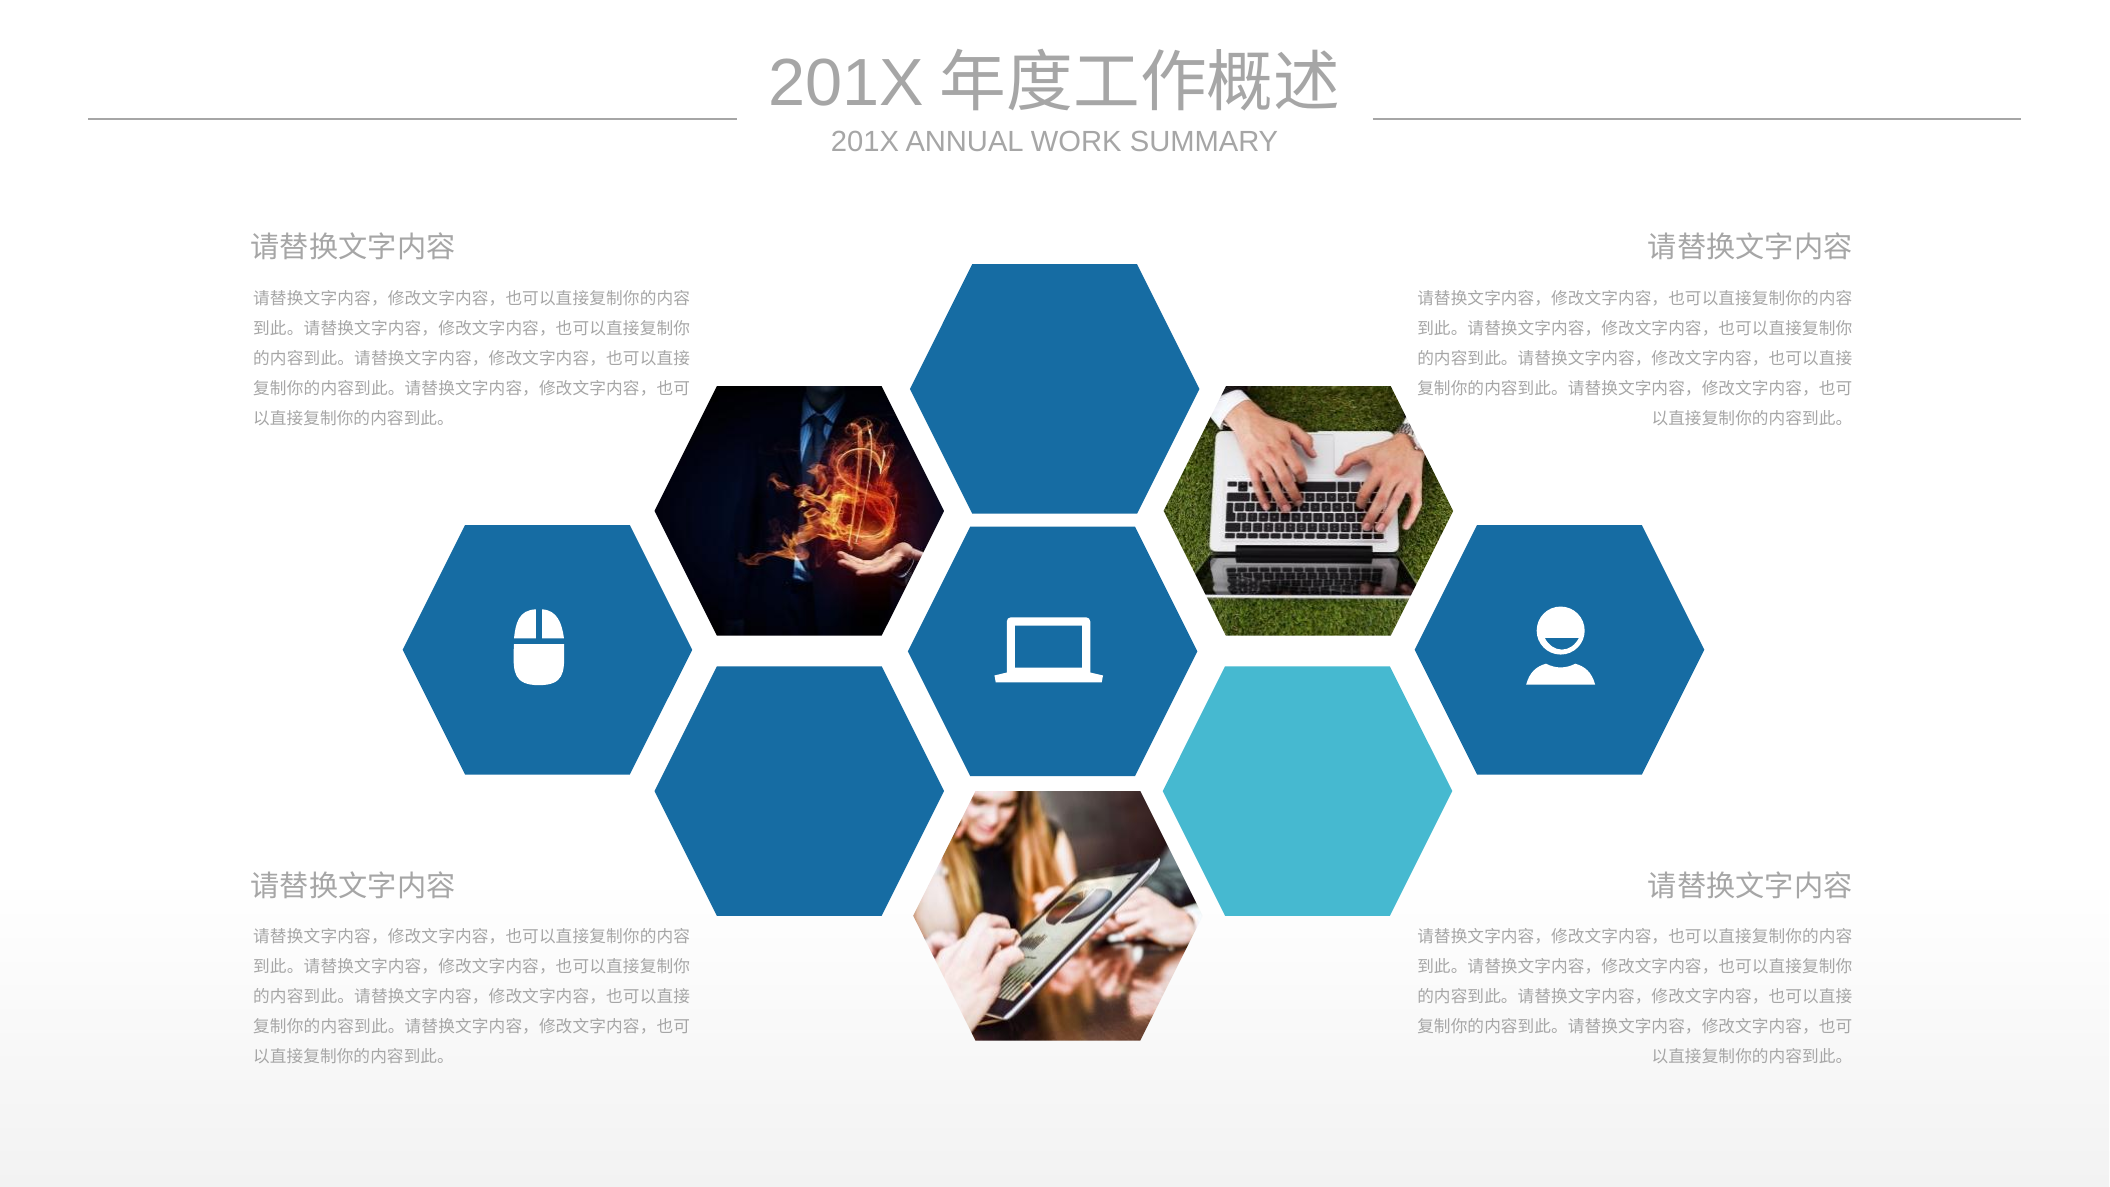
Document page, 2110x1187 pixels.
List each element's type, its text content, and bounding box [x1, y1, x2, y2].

text_box 请替换文字内容 [1573, 866, 1853, 902]
text_box 请替换文字内容，修改文字内容，也可以直接复制你的内容到此。请替换文字内容，修改文字内容，也可以直接复制你的内容到此。请替换文字内容，修改文字内容，也可以直接复制你的内容到此。请替换文字内容，修改文字内容，也可以直接复制你的内容到此。 [253, 916, 691, 1067]
text_box [1162, 385, 1455, 524]
text_box 请替换文字内容 [250, 228, 531, 264]
text_box 请替换文字内容，修改文字内容，也可以直接复制你的内容到此。请替换文字内容，修改文字内容，也可以直接复制你的内容到此。请替换文字内容，修改文字内容，也可以直接复制你的内容到此。请替换文字内容，修改文字内容，也可以直接复制你的内容到此。 [1415, 916, 1853, 1067]
text_box [653, 385, 946, 524]
text_box [1161, 777, 1454, 917]
text_box [653, 777, 946, 917]
text_box [908, 263, 1201, 515]
text_box 请替换文字内容 [250, 866, 531, 902]
text_box 201X ANNUAL WORK SUMMARY [824, 122, 1285, 158]
text_box 请替换文字内容，修改文字内容，也可以直接复制你的内容到此。请替换文字内容，修改文字内容，也可以直接复制你的内容到此。请替换文字内容，修改文字内容，也可以直接复制你的内容到此。请替换文字内容，修改文字内容，也可以直接复制你的内容到此。 [253, 278, 691, 428]
text_box 请替换文字内容，修改文字内容，也可以直接复制你的内容到此。请替换文字内容，修改文字内容，也可以直接复制你的内容到此。请替换文字内容，修改文字内容，也可以直接复制你的内容到此。请替换文字内容，修改文字内容，也可以直接复制你的内容到此。 [1415, 278, 1853, 428]
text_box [402, 524, 1705, 777]
text_box 201X年度工作概述 [730, 38, 1379, 119]
text_box [912, 790, 1204, 1042]
text_box 请替换文字内容 [1573, 228, 1853, 264]
